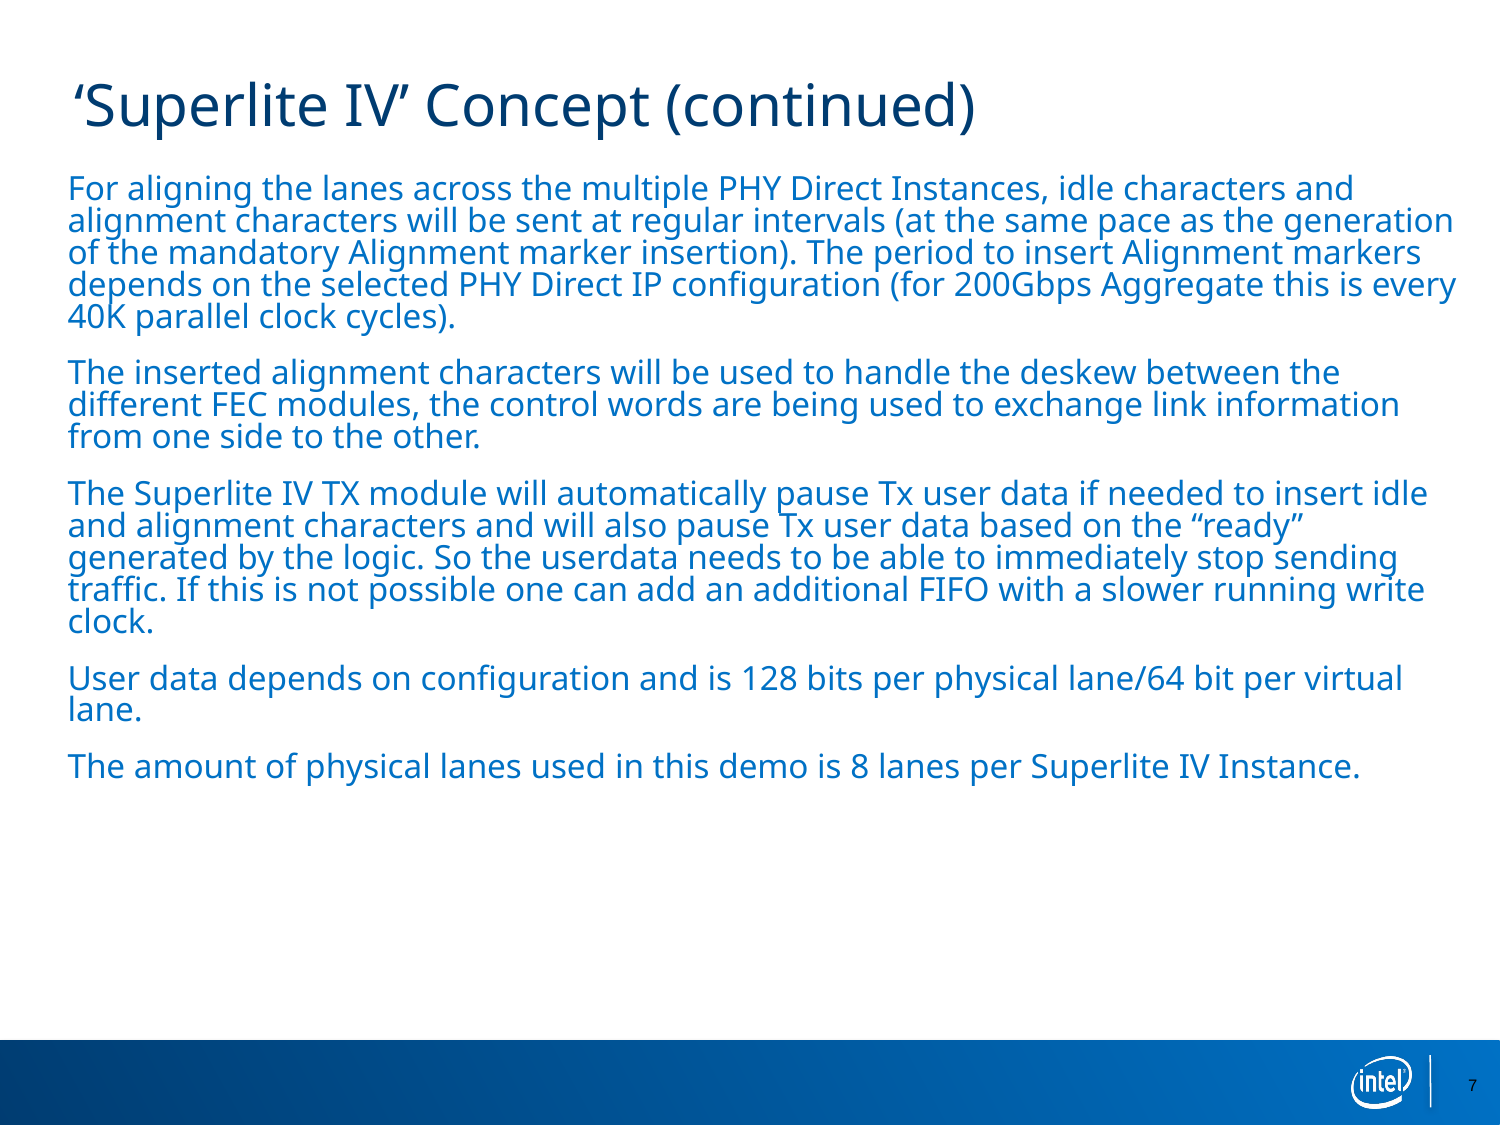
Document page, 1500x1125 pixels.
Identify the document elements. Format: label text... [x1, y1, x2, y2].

list For aligning the lanes across the multiple PHY Direct Instances, idle characters and alignment characters will be sent at regular intervals (at the same pace as the generation of the mandatory Alignment marker insertion). The period to insert Alignment markers depends on the selected PHY Direct IP configuration (for 200Gbps Aggregate this is every 40K parallel clock cycles). The inserted alignment characters will be used to handle the deskew between the different FEC modules, the control words are being used to exchange link information from one side to the other. The Superlite IV TX module will automatically pause Tx user data if needed to insert idle and alignment characters and will also pause Tx user data based on the “ready” generated by the logic. So the userdata needs to be able to immediately stop sending traffic. If this is not possible one can add an additional FIFO with a slower running write clock. User data depends on configuration and is 128 bits per physical lane/64 bit per virtual lane. The amount of physical lanes used in this demo is 8 lanes per Superlite IV Instance. [67, 174, 1463, 1033]
title ‘Superlite IV’ Concept (continued) [74, 67, 1425, 174]
slide_number 7 [1127, 1055, 1478, 1116]
